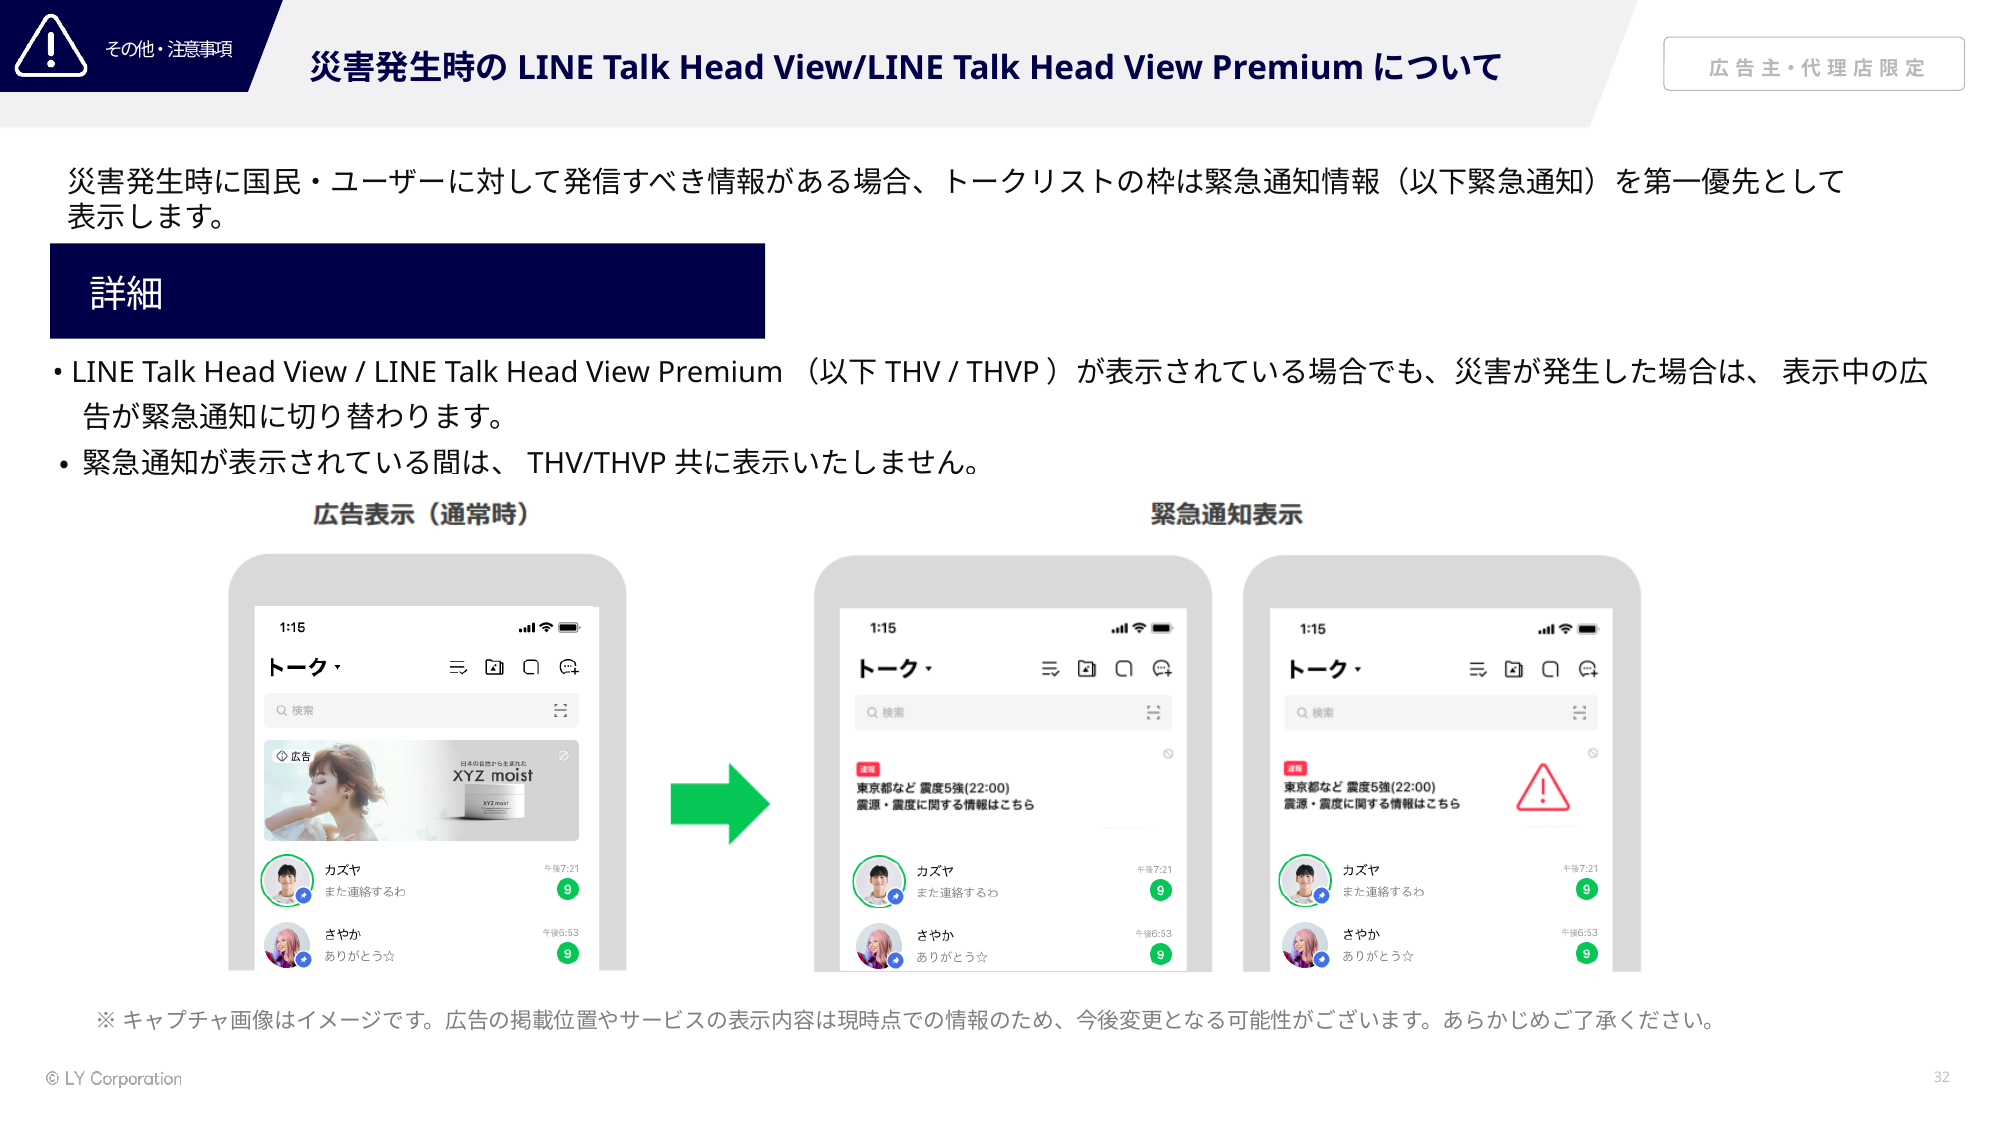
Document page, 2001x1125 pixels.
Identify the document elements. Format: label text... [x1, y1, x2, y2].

picture [46, 1071, 181, 1088]
text_box 災害発生時に国民・ユーザーに対して発信すべき情報がある場合、トークリストの枠は緊急通知情報（以下緊急通知）を第一優先として 表示します。 [52, 155, 1880, 241]
text_box ※キャプチャ画像はイメージです。広告の掲載位置やサービスの表示内容は現時点での情報のため、今後変更となる可能性がございます。あらかじめご了承ください。 [80, 998, 1741, 1040]
text_box 詳細 [74, 262, 442, 323]
text_box [49, 242, 767, 340]
list 災害発生時のLINE Talk Head View/LINE Talk Head View Premiumについて [309, 41, 1645, 97]
list • LINE Talk Head View / LINE Talk Head View Premium（以下THV / THVP）が表示されている場合でも、災害が発生した場合は、 表示中の広告が緊急通知に切り替わります。 • 緊急通知が表示されている間は、THV/THVP共に表示いたしません。 [52, 342, 1934, 542]
picture [8, 4, 92, 88]
text_box その他・注意事項 [97, 13, 240, 81]
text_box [213, 474, 1668, 987]
